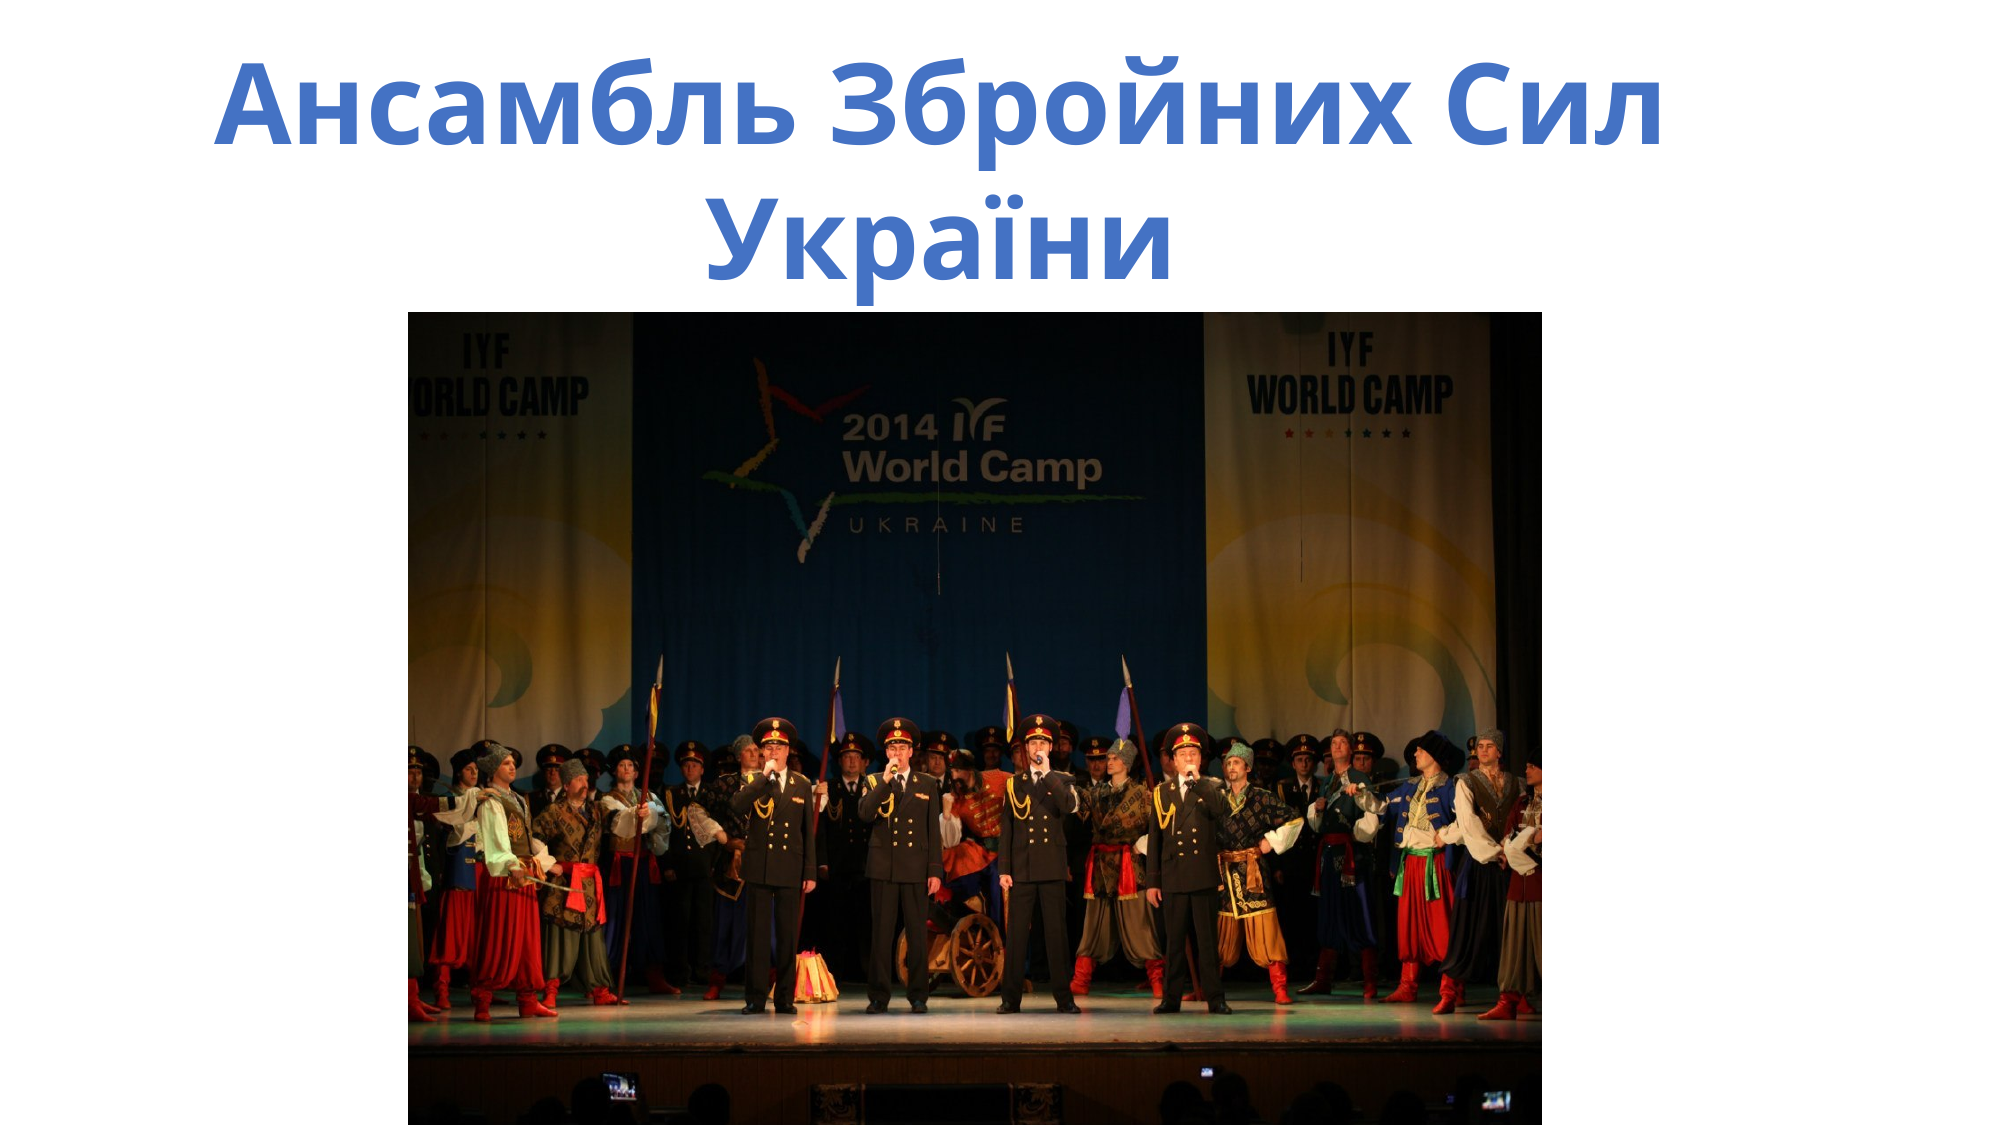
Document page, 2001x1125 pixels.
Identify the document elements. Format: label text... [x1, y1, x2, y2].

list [407, 312, 1542, 1125]
text_box Ансамбль Збройних Сил України [20, 24, 1863, 310]
